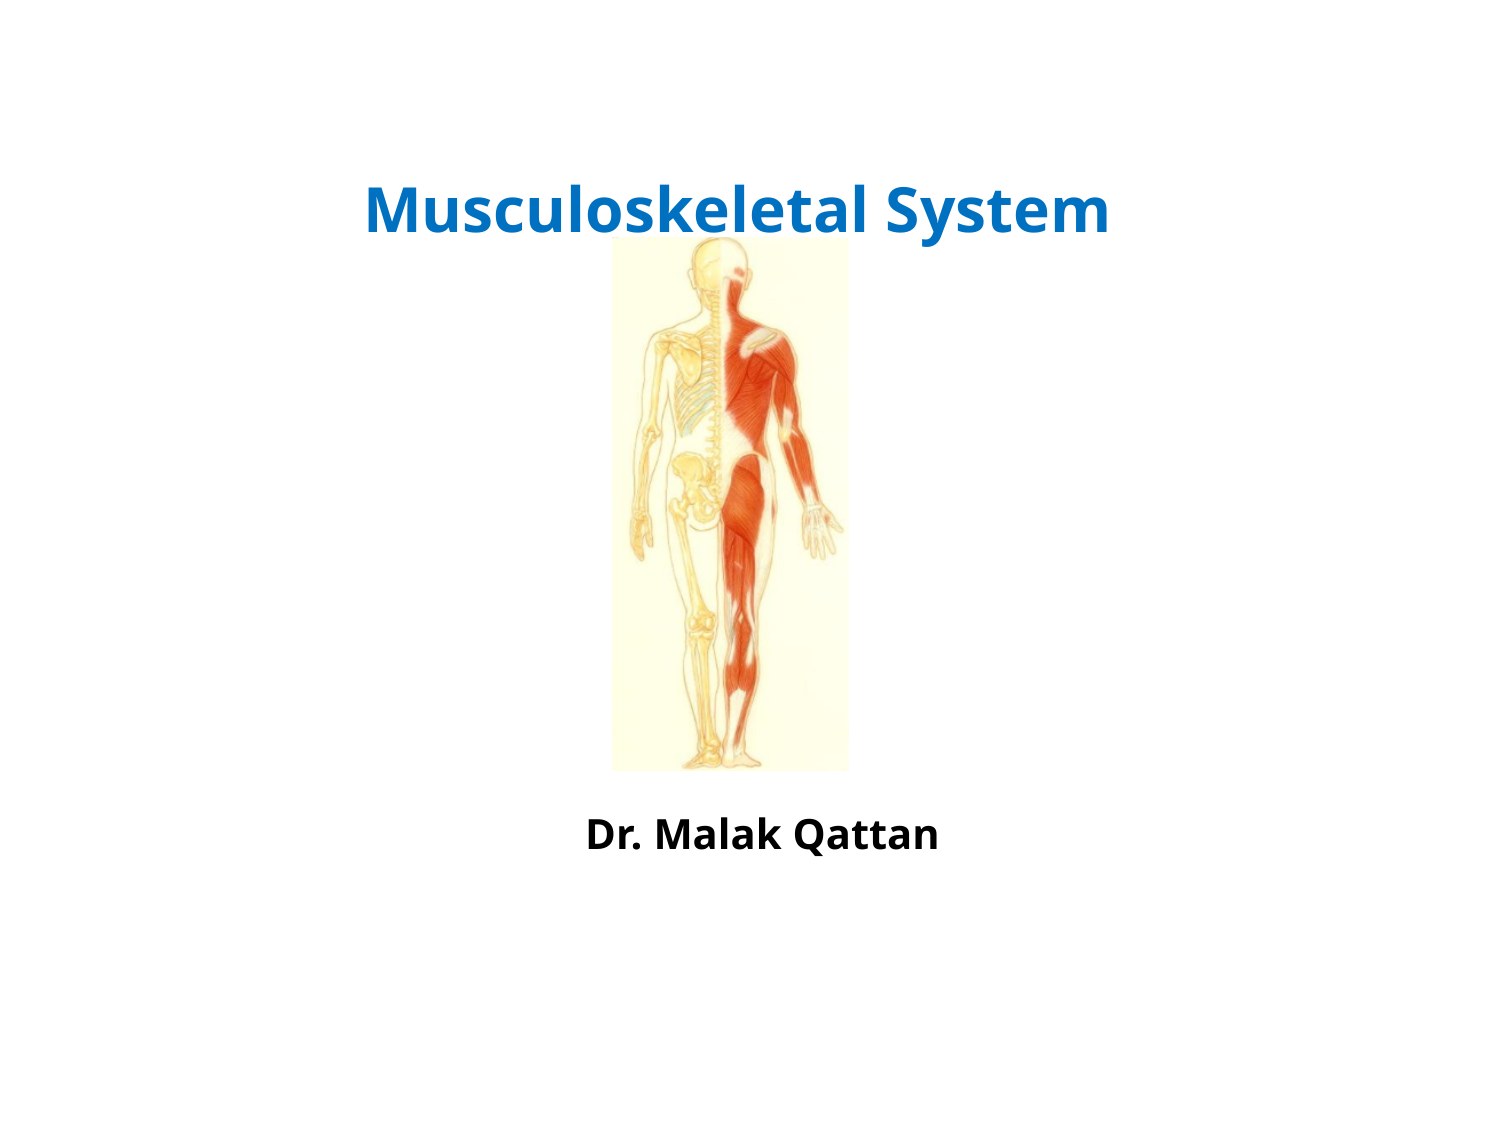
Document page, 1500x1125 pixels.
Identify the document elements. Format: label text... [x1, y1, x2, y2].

picture [612, 237, 849, 771]
title Musculoskeletal System [99, 87, 1375, 329]
subtitle Dr. Malak Qattan [237, 800, 1288, 1088]
